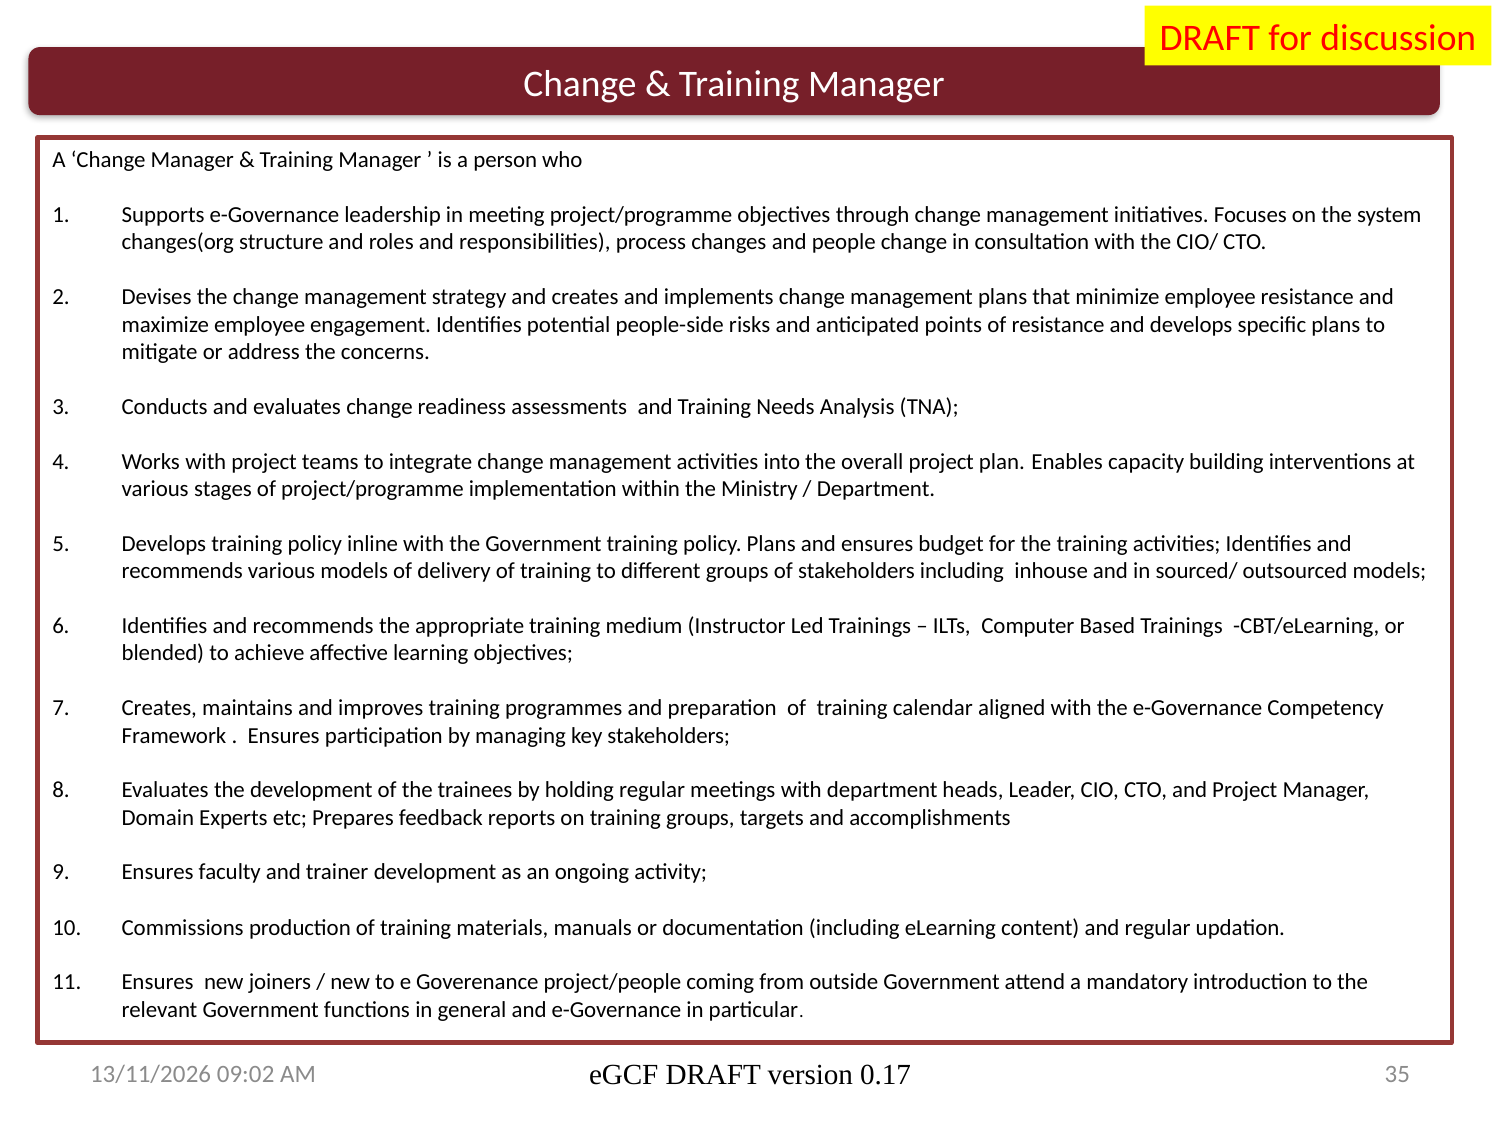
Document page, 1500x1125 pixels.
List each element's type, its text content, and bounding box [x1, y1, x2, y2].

text_box A ‘Change Manager & Training Manager ’ is a person who Supports e-Governance leadership in meeting project/programme objectives through change management initiatives. Focuses on the system changes(org structure and roles and responsibilities), process changes and people change in consultation with the CIO/ CTO. Devises the change management strategy and creates and implements change management plans that minimize employee resistance and maximize employee engagement. Identifies potential people-side risks and anticipated points of resistance and develops specific plans to mitigate or address the concerns. 3. Conducts and evaluates change readiness assessments and Training Needs Analysis (TNA); 4. Works with project teams to integrate change management activities into the overall project plan. Enables capacity building interventions at various stages of project/programme implementation within the Ministry / Department. Develops training policy inline with the Government training policy. Plans and ensures budget for the training activities; Identifies and recommends various models of delivery of training to different groups of stakeholders including inhouse and in sourced/ outsourced models; 6. Identifies and recommends the appropriate training medium (Instructor Led Trainings – ILTs, Computer Based Trainings -CBT/eLearning, or blended) to achieve affective learning objectives; Creates, maintains and improves training programmes and preparation of training calendar aligned with the e-Governance Competency Framework . Ensures participation by managing key stakeholders; Evaluates the development of the trainees by holding regular meetings with department heads, Leader, CIO, CTO, and Project Manager, Domain Experts etc; Prepares feedback reports on training groups, targets and accomplishments Ensures faculty and trainer development as an ongoing activity; Commissions production of training materials, manuals or documentation (including eLearning content) and regular updation. Ensures new joiners / new to e Goverenance project/people coming from outside Government attend a mandatory introduction to the relevant Government functions in general and e-Governance in particular. [35, 135, 1454, 1045]
slide_number 35 [1074, 1042, 1425, 1103]
footer eGCF DRAFT version 0.17 [512, 1042, 988, 1103]
text_box Change & Training Manager [27, 46, 1441, 116]
text_box DRAFT for discussion [1144, 5, 1492, 66]
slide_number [75, 1042, 425, 1103]
